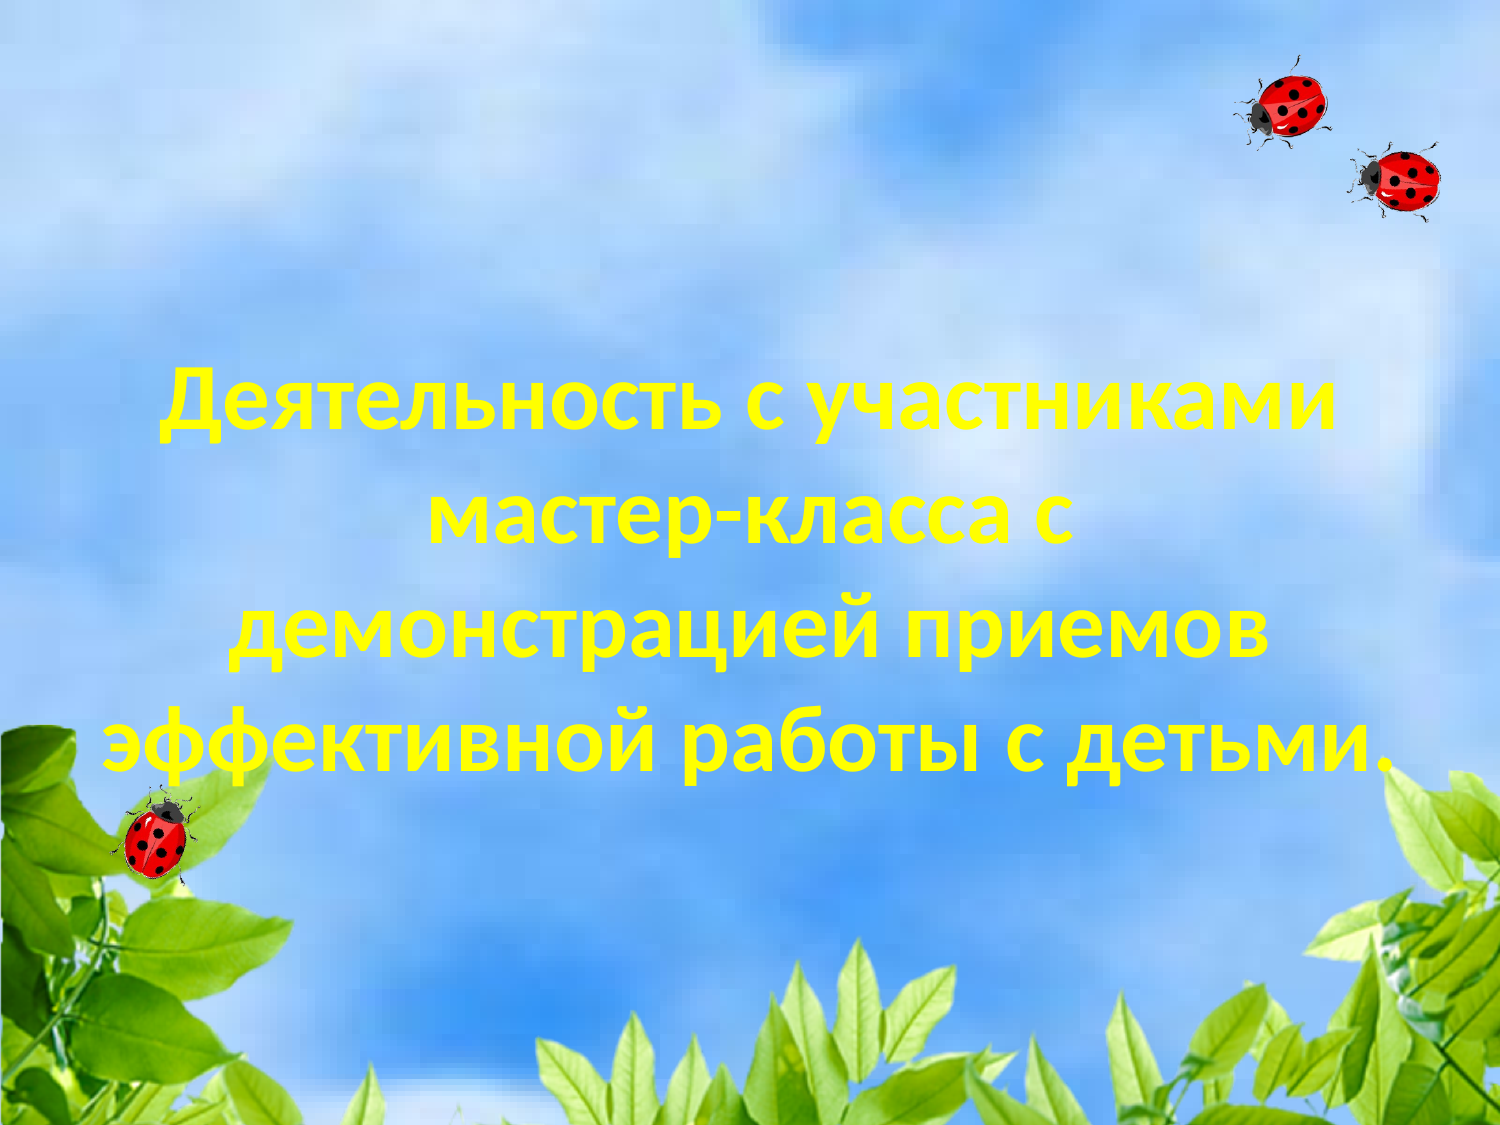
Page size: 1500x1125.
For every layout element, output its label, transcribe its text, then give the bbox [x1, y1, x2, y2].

picture [0, 0, 1500, 1125]
title Деятельность с участниками мастер-класса с демонстрацией приемов эффективной работы с детьми. [75, 137, 1425, 988]
